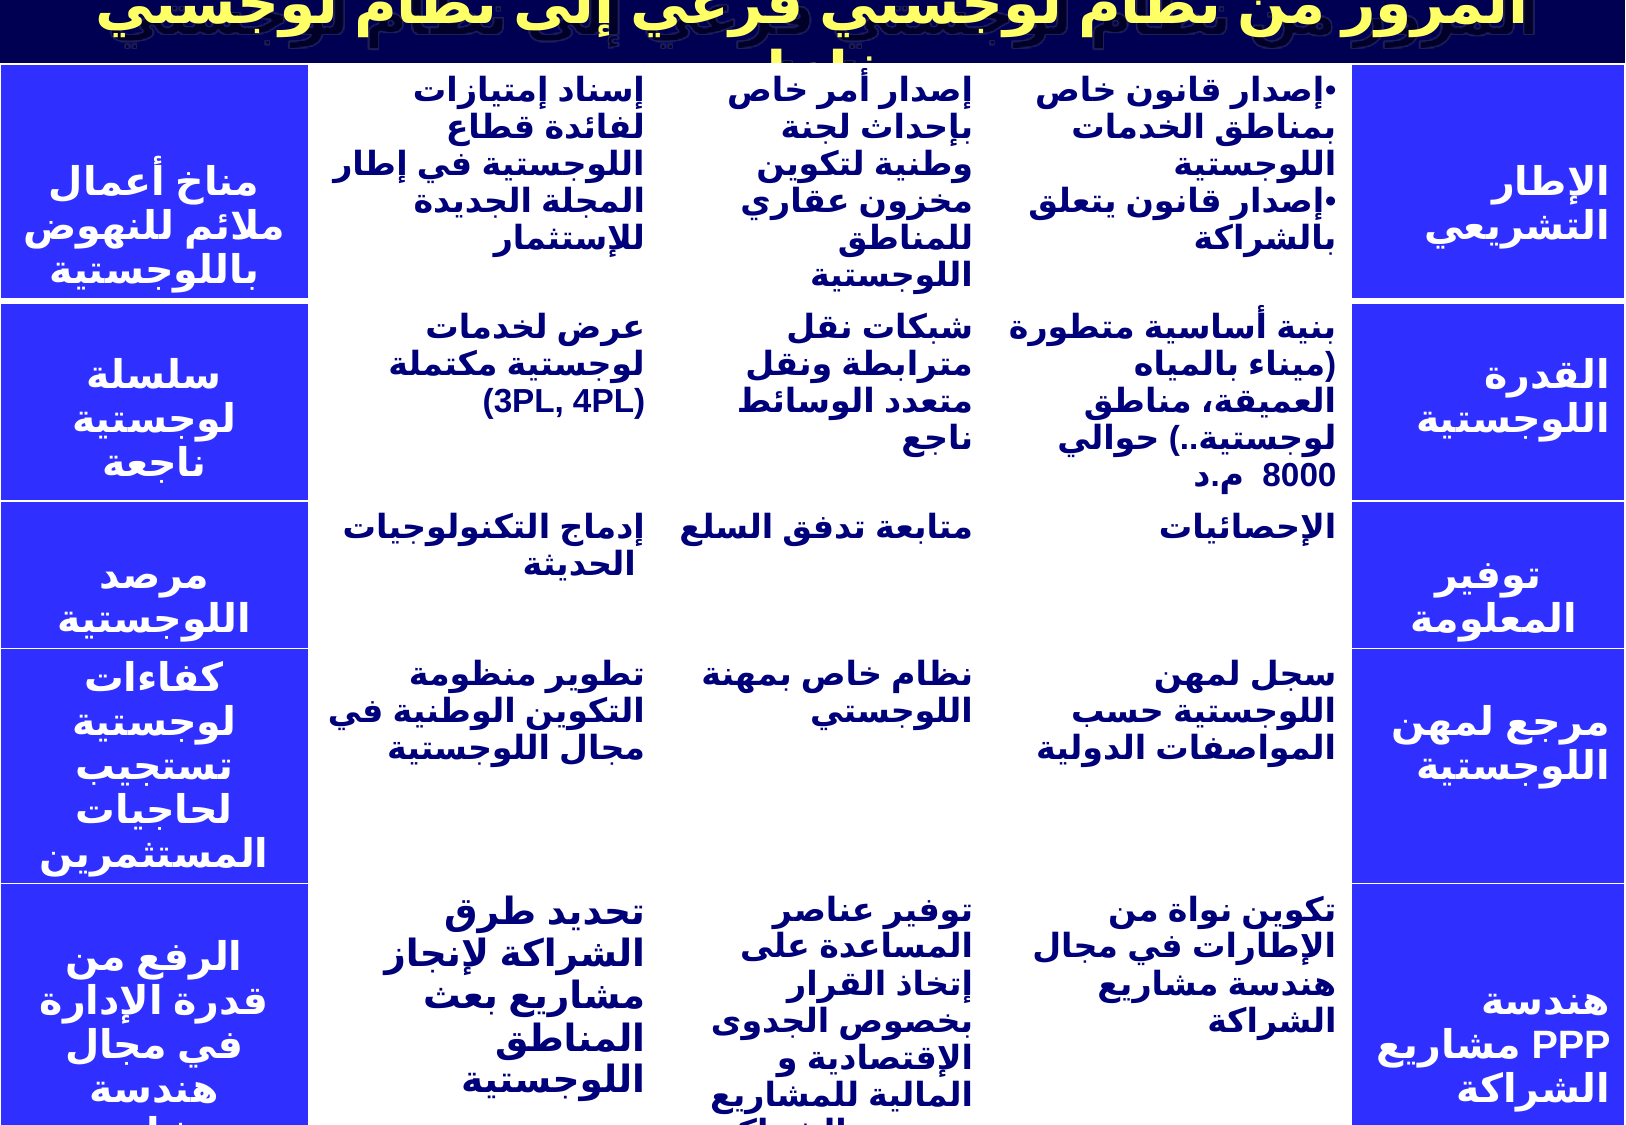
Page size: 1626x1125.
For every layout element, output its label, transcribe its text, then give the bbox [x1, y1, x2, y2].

table_cell عرض لخدمات لوجستية مكتملة (3PL, 4PL) [309, 304, 659, 500]
table_cell سجل لمهن اللوجستية حسب المواصفات الدولية [989, 649, 1351, 883]
table_cell إدماج التكنولوجيات الحديثة [309, 502, 659, 648]
table_cell كفاءات لوجستية تستجيب لحاجيات المستثمرين [1, 649, 308, 883]
table_header الإطار التشريعي [1352, 65, 1624, 298]
table_cell تكوين نواة من الإطارات في مجال هندسة مشاريع الشراكة [989, 884, 1351, 1125]
table_cell توفير عناصر المساعدة على إتخاذ القرار بخصوص الجدوى الإقتصادية و المالية للمشاريع موضوع الشراكة [661, 884, 987, 1125]
table_cell الإحصائيات [989, 502, 1351, 648]
table_cell مرصد اللوجستية [1, 502, 308, 648]
table_header مناخ أعمال ملائم للنهوض باللوجستية [1, 65, 308, 298]
table_cell سلسلة لوجستية ناجعة [1, 304, 308, 500]
table_cell نظام خاص بمهنة اللوجستي [661, 649, 987, 883]
table_cell مرجع لمهن اللوجستية [1352, 649, 1624, 883]
table_cell تطوير منظومة التكوين الوطنية في مجال اللوجستية [309, 649, 659, 883]
table_header إصدار قانون خاص بمناطق الخدمات اللوجستية إصدار قانون يتعلق بالشراكة [989, 65, 1351, 298]
table_cell شبكات نقل مترابطة ونقل متعدد الوسائط ناجع [661, 304, 987, 500]
table_header إسناد إمتيازات لفائدة قطاع اللوجستية في إطار المجلة الجديدة للإستثمار [309, 65, 659, 298]
table_cell بنية أساسية متطورة (ميناء بالمياه العميقة، مناطق لوجستية..) حوالي 8000 م.د [989, 304, 1351, 500]
table_cell توفير المعلومة [1352, 502, 1624, 648]
table_cell الرفع من قدرة الإدارة في مجال هندسة مشاريع الشراكة [1, 884, 308, 1125]
table_cell متابعة تدفق السلع [661, 502, 987, 648]
table_header إصدار أمر خاص بإحداث لجنة وطنية لتكوين مخزون عقاري للمناطق اللوجستية [661, 65, 987, 298]
table_cell القدرة اللوجستية [1352, 304, 1624, 500]
table_cell تحديد طرق الشراكة لإنجاز مشاريع بعث المناطق اللوجستية [309, 884, 659, 1125]
text_box المرور من نظام لوجستي فرعي إلى نظام لوجستي فاعل [0, 0, 1625, 63]
table_cell هندسة مشاريع PPP الشراكة [1352, 884, 1624, 1125]
